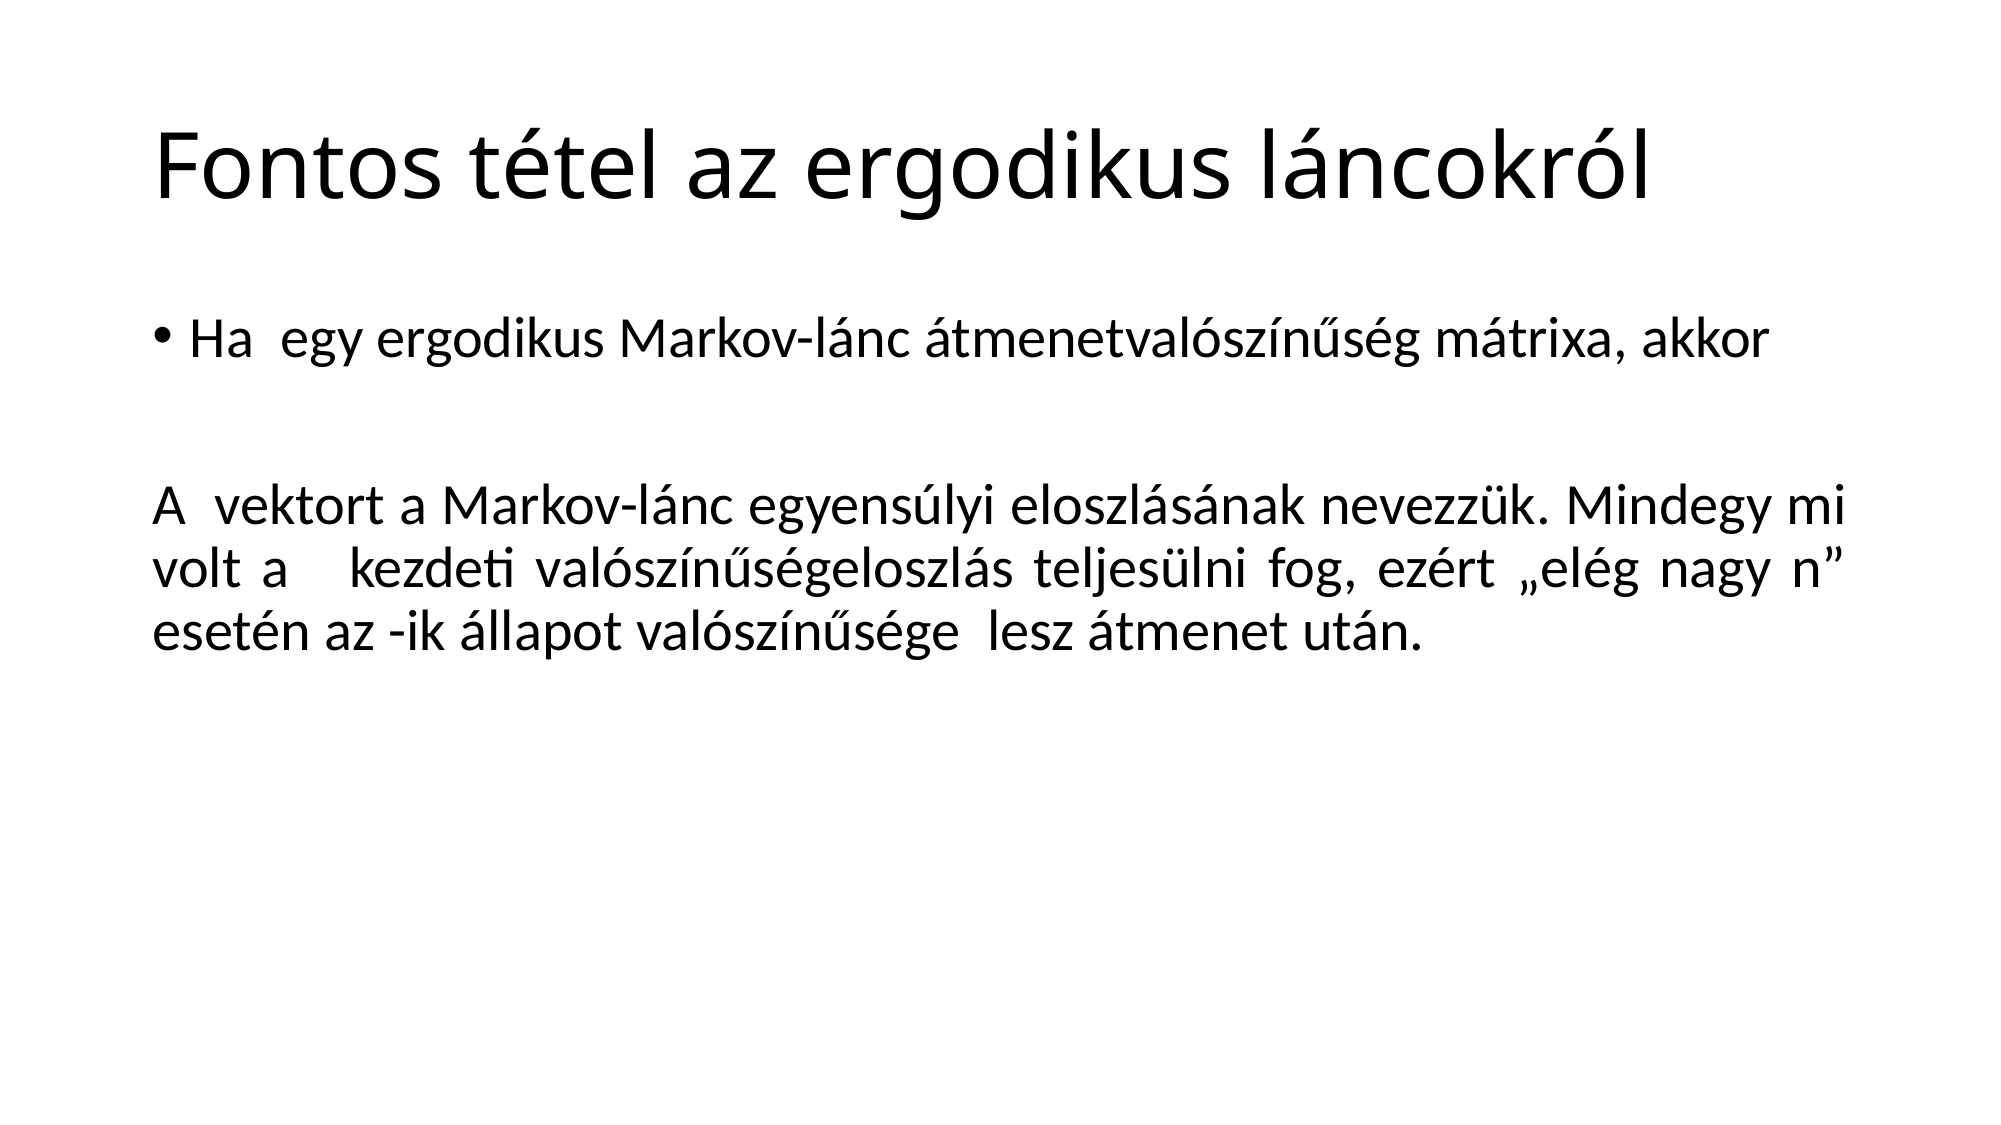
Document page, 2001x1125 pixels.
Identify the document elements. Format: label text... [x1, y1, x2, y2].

title Fontos tétel az ergodikus láncokról [137, 59, 1863, 278]
